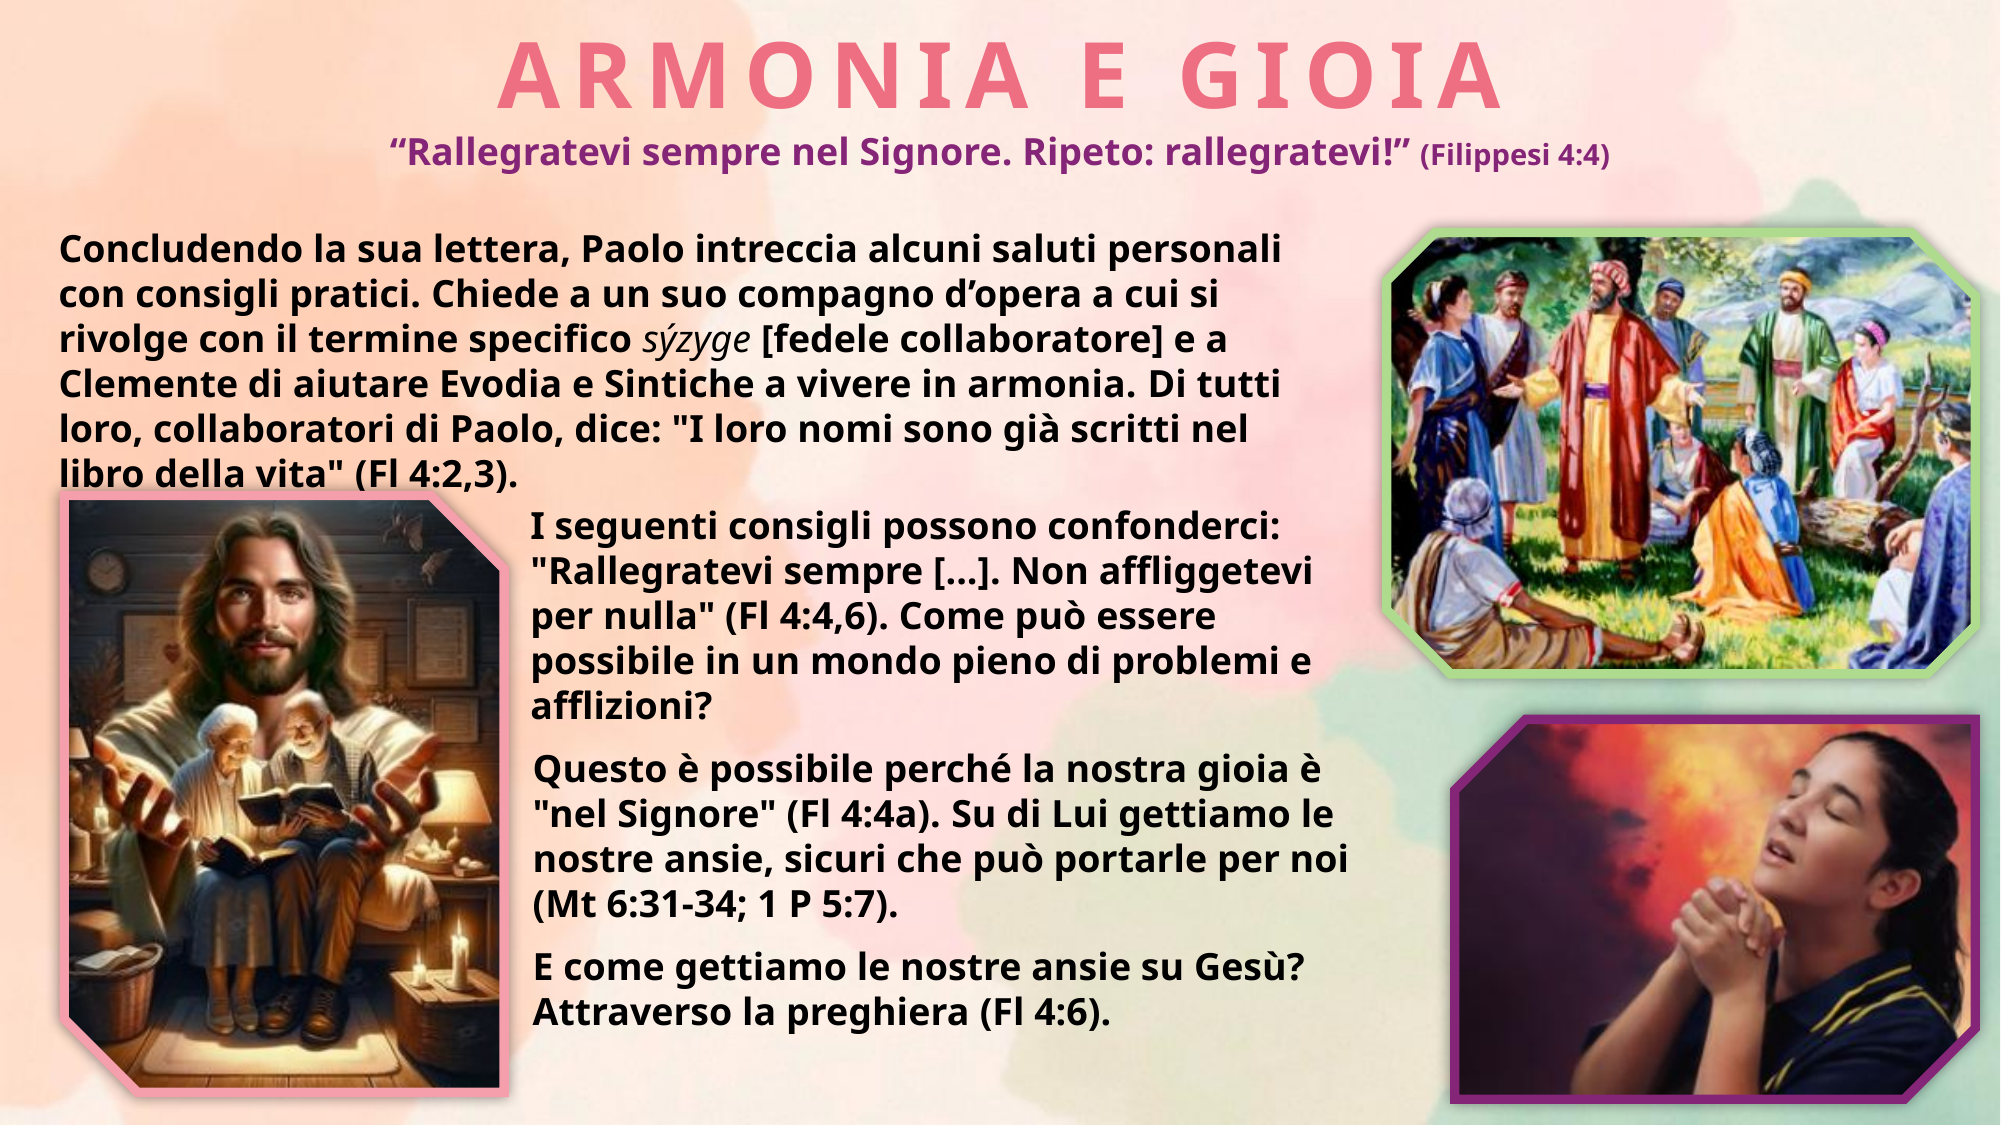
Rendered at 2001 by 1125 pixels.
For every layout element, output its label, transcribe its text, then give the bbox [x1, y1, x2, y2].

text_box E come gettiamo le nostre ansie su Gesù? ​Attraverso la preghiera (Fl 4:6). [517, 935, 1372, 1040]
text_box I seguenti consigli possono confonderci: "Rallegratevi sempre [...]. Non affliggetevi per nulla" (Fl ​4:4,6). Come può essere possibile in un mondo pieno di problemi e afflizioni? [515, 494, 1370, 734]
text_box “Rallegratevi sempre nel Signore. Ripeto: rallegratevi!” (Filippesi 4:4) [221, 120, 1779, 180]
picture [0, 0, 2001, 1125]
text_box Concludendo la sua lettera, Paolo intreccia alcuni saluti personali con consigli pratici. ​Chiede a un suo compagno d’opera a cui si rivolge con il termine specifico sýzyge [fedele collaboratore] e a Clemente di aiutare Evodia e Sintiche a vivere in armonia. ​Di tutti loro, collaboratori di Paolo, dice: "I loro nomi sono già scritti nel libro della vita" (Fl 4:2,3). [43, 217, 1332, 502]
text_box ARMONIA E GIOIA [0, 9, 2000, 135]
text_box Questo è possibile perché la nostra gioia è "nel Signore" (Fl 4:4a). ​Su di Lui gettiamo le nostre ansie, sicuri che può portarle per noi (Mt 6:31-34; 1 P 5:7). [517, 737, 1372, 933]
